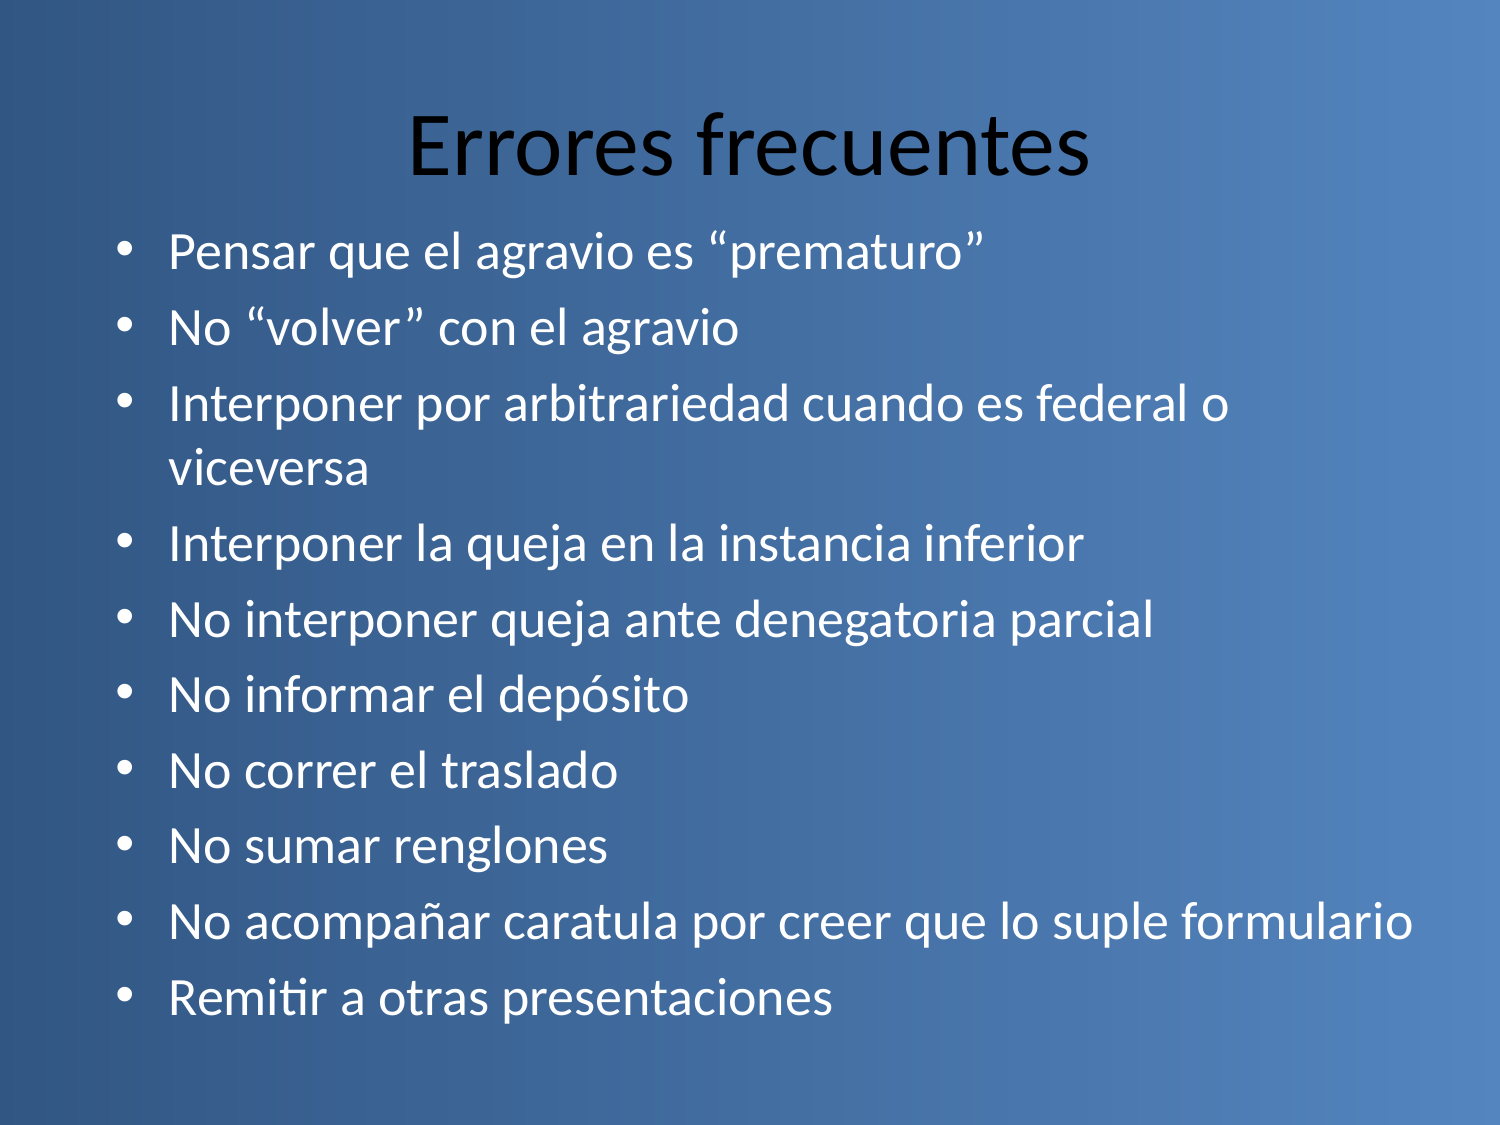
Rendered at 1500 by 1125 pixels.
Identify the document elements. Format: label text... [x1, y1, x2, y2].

list Pensar que el agravio es “prematuro” No “volver” con el agravio Interponer por arbitrariedad cuando es federal o viceversa Interponer la queja en la instancia inferior No interponer queja ante denegatoria parcial No informar el depósito No correr el traslado No sumar renglones No acompañar caratula por creer que lo suple formulario Remitir a otras presentaciones [100, 208, 1447, 1059]
title Errores frecuentes [75, 45, 1425, 233]
